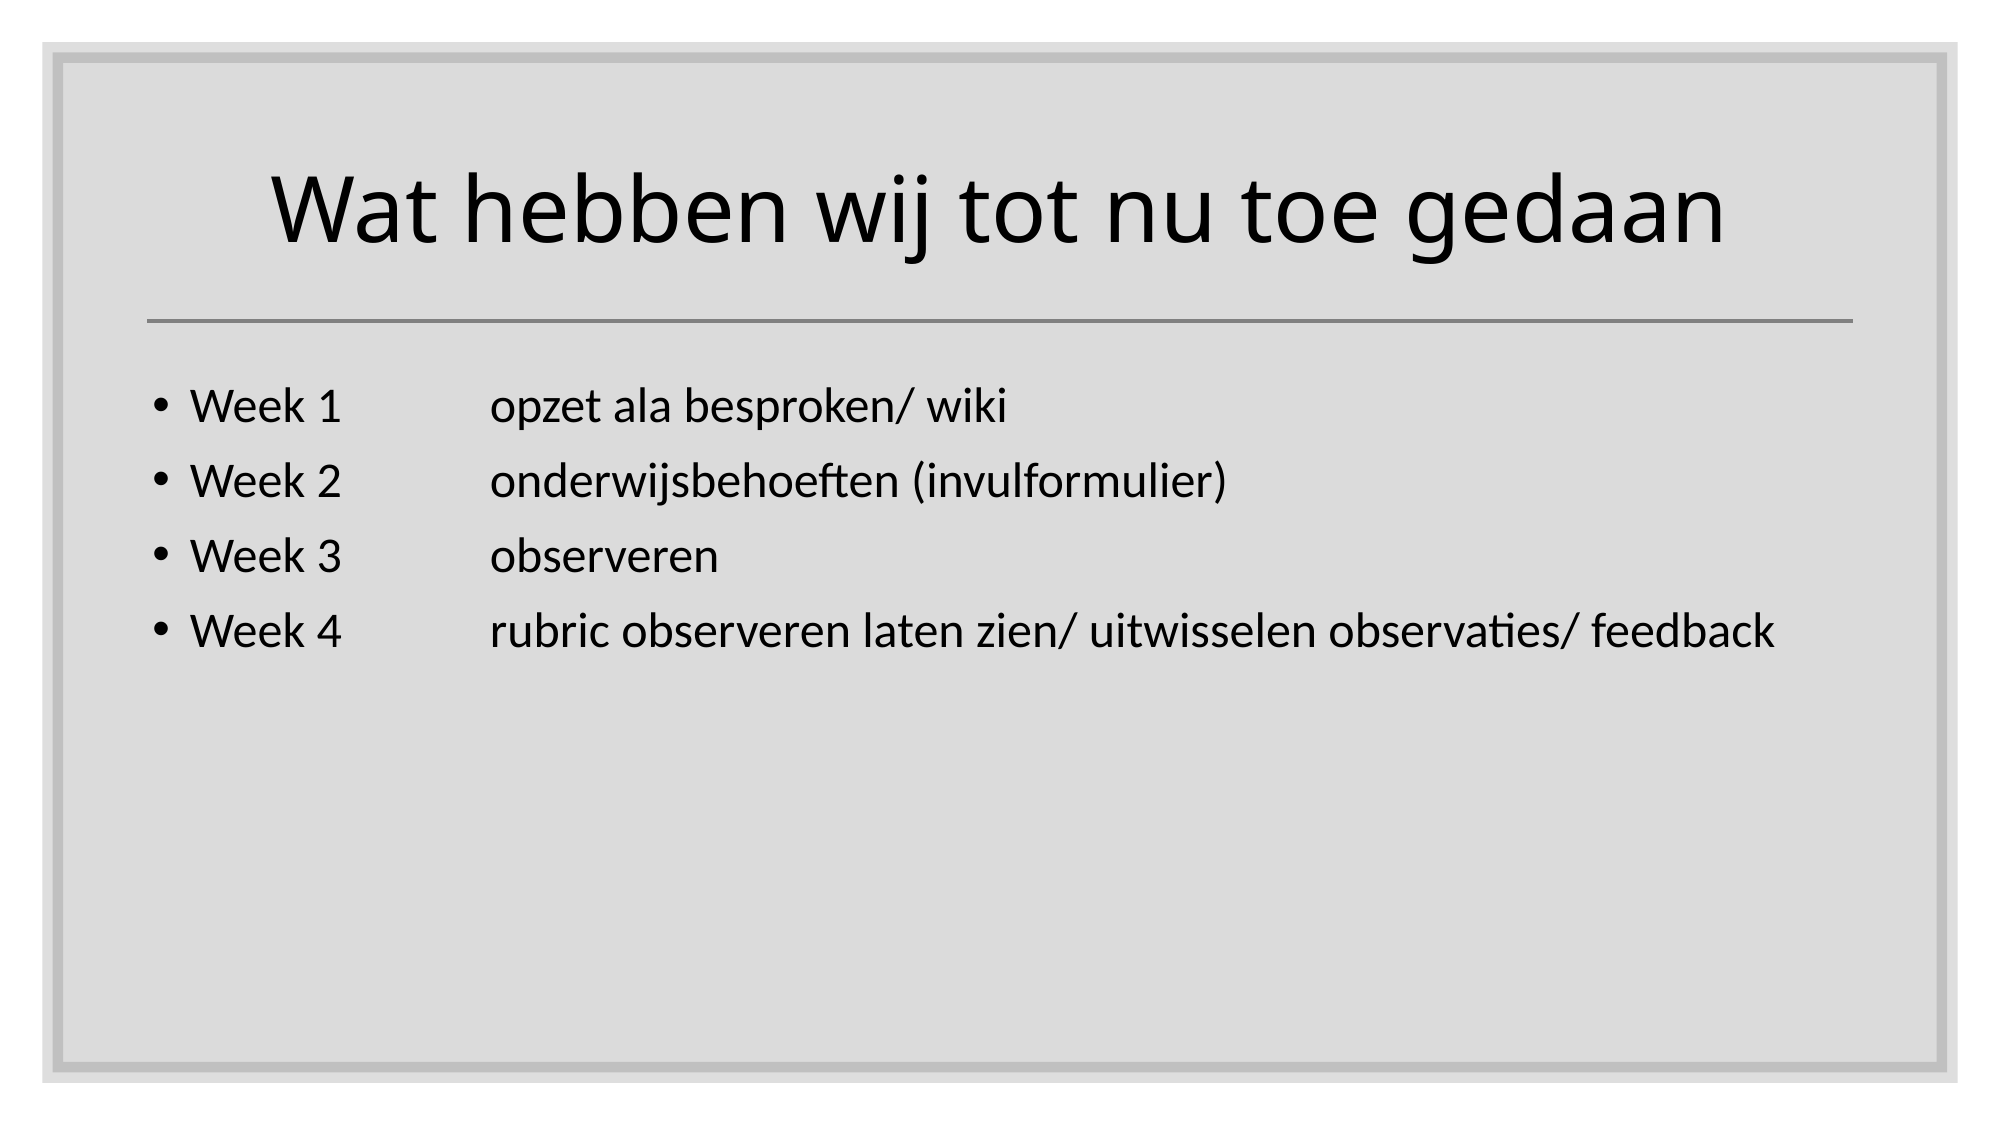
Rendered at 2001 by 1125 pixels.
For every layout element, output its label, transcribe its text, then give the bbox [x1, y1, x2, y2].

list Week 1 opzet ala besproken/ wiki Week 2 onderwijsbehoeften (invulformulier) Week 3 observeren Week 4 rubric observeren laten zien/ uitwisselen observaties/ feedback [137, 372, 1863, 973]
title Wat hebben wij tot nu toe gedaan [137, 103, 1863, 322]
text_box [52, 51, 1948, 1073]
